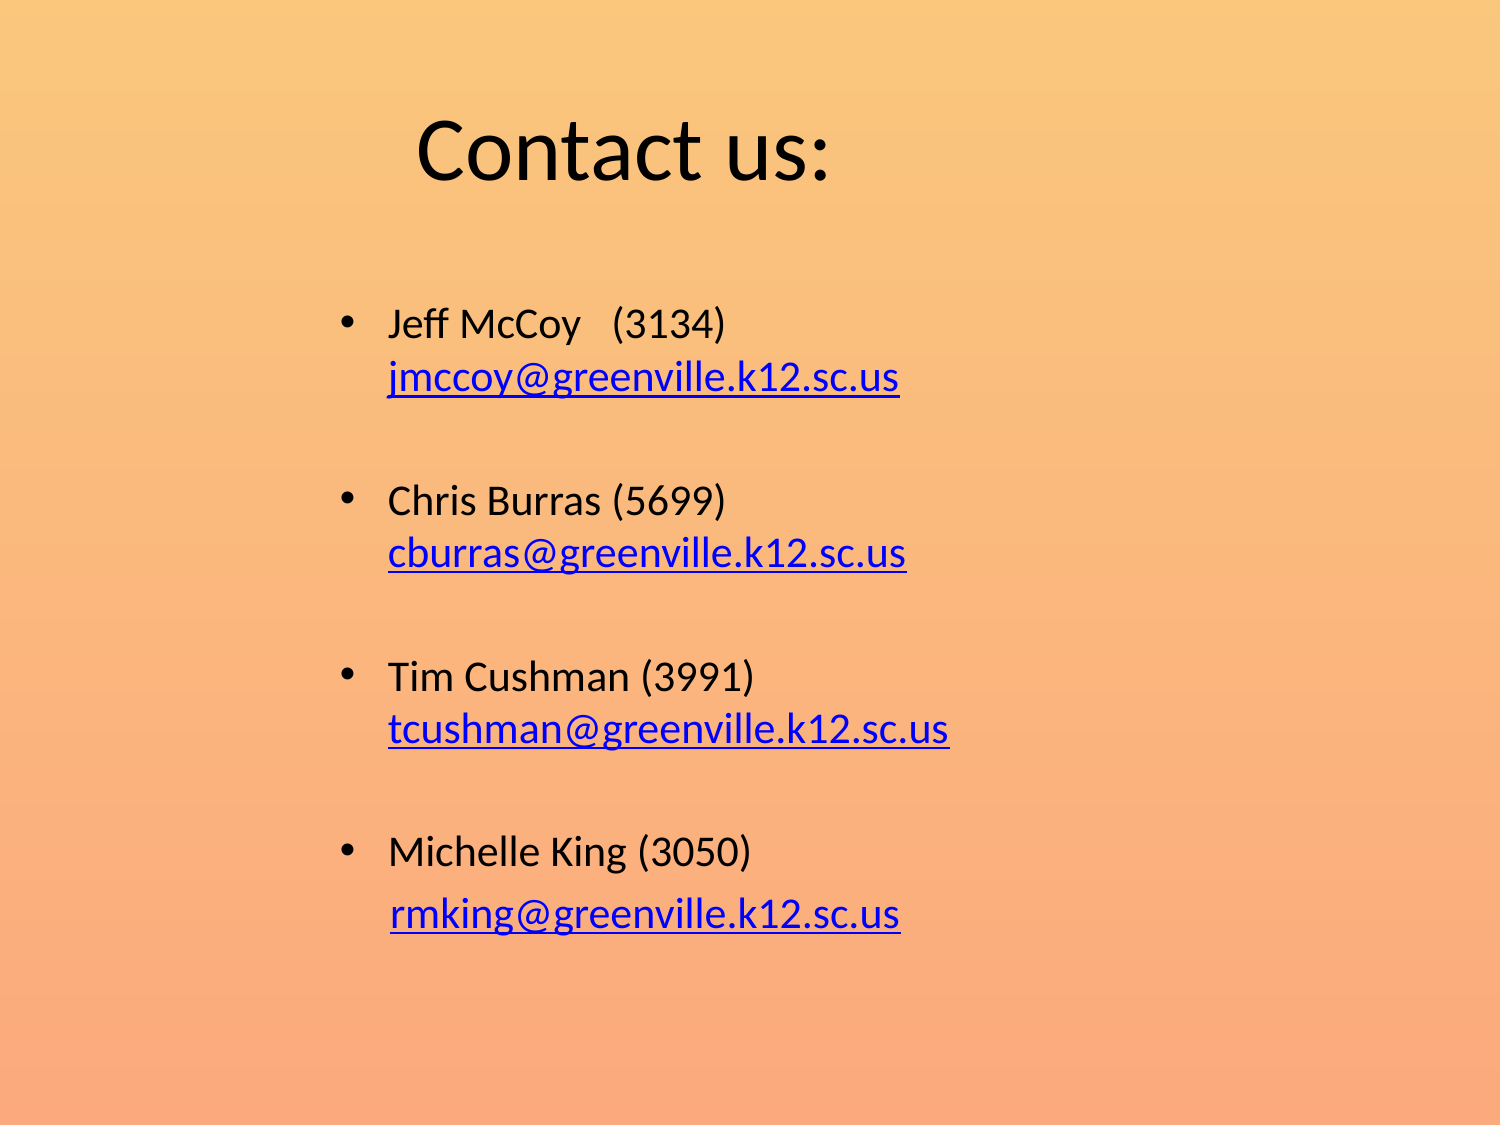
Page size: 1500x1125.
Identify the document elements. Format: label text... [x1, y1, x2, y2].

title Contact us: [0, 50, 1300, 238]
list Jeff McCoy (3134) jmccoy@greenville.k12.sc.us Chris Burras (5699) cburras@greenville.k12.sc.us Tim Cushman (3991) tcushman@greenville.k12.sc.us Michelle King (3050) rmking@greenville.k12.sc.us [324, 287, 1500, 1075]
